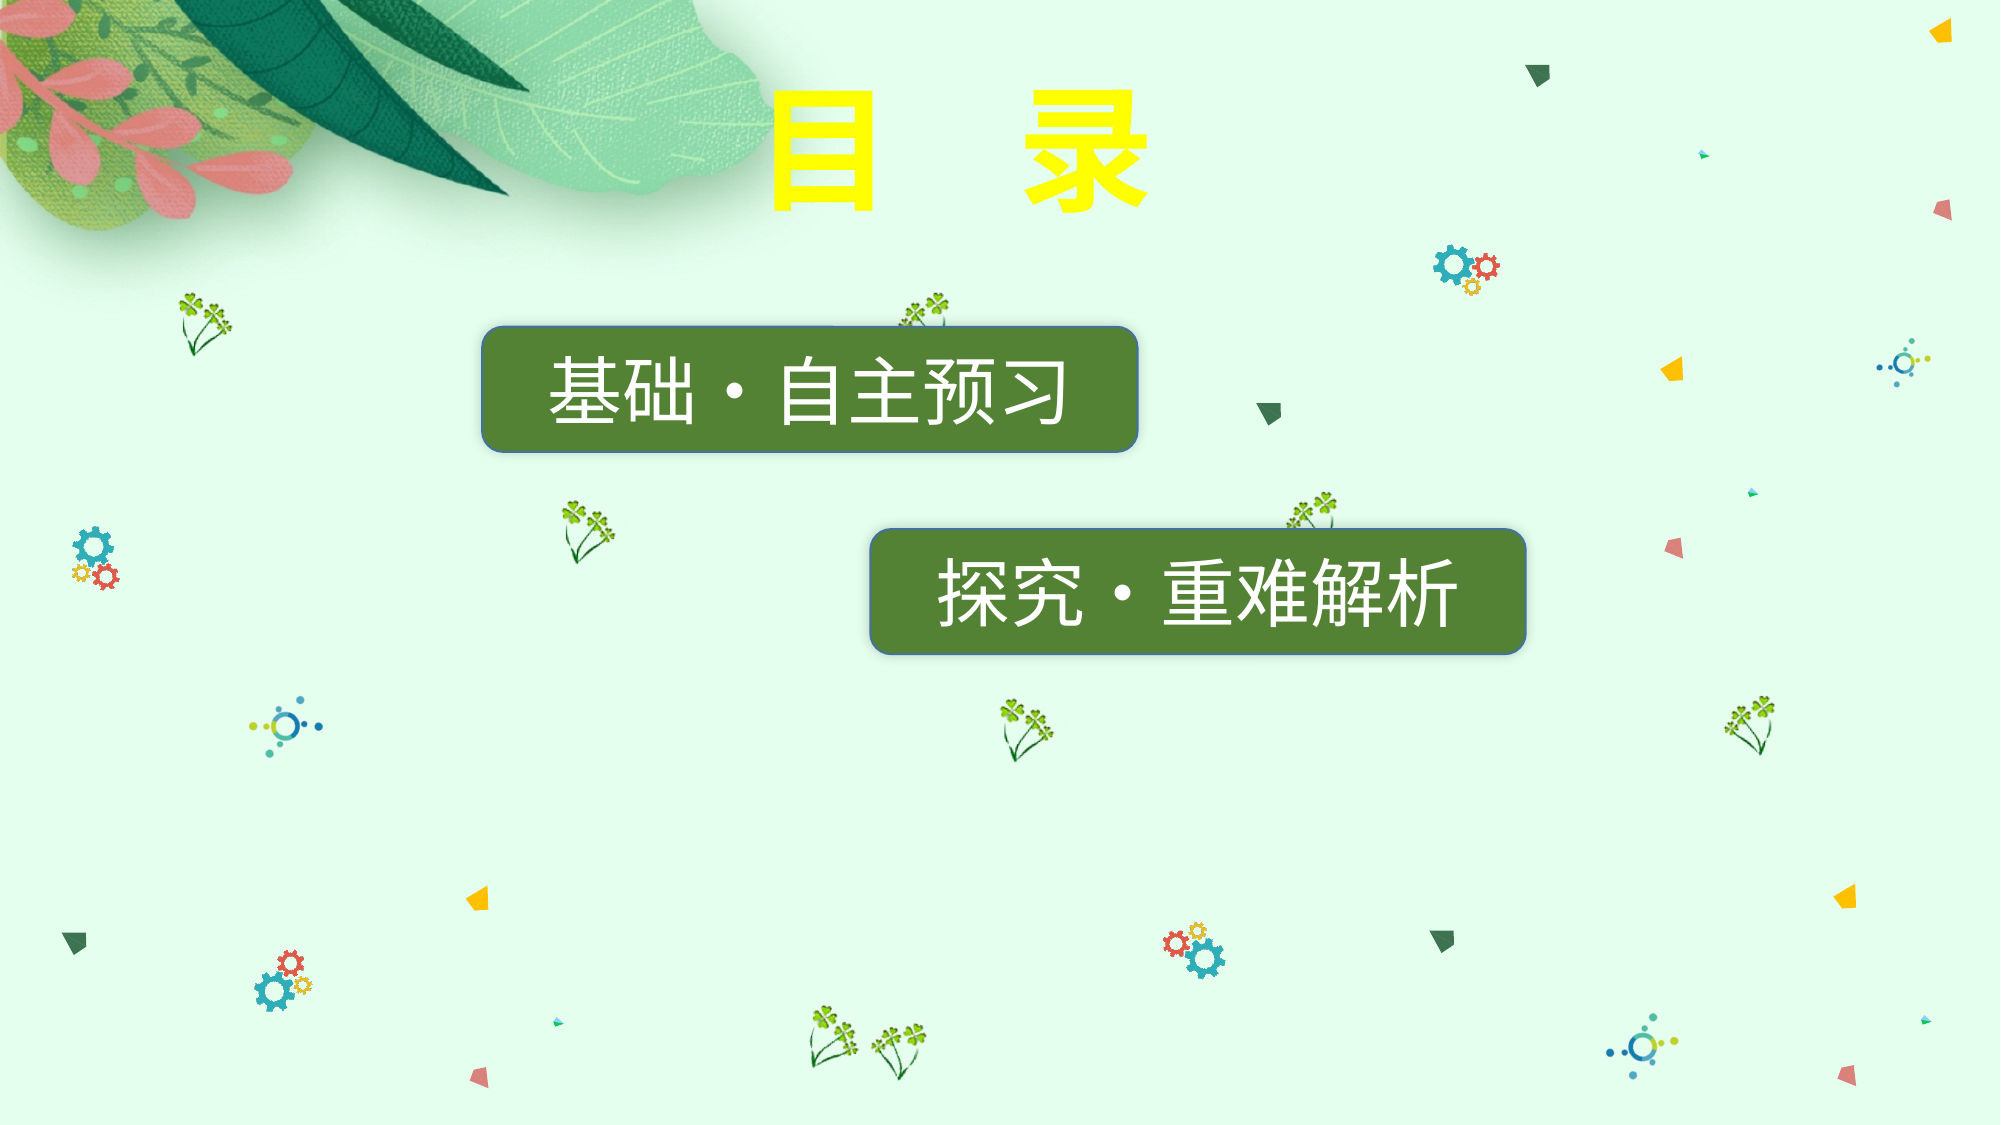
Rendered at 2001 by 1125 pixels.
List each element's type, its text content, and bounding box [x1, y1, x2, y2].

picture [0, 0, 2001, 1125]
text_box 目 录 [740, 55, 1171, 236]
text_box 基础•自主预习 [481, 325, 1139, 453]
text_box 探究•重难解析 [869, 528, 1527, 656]
